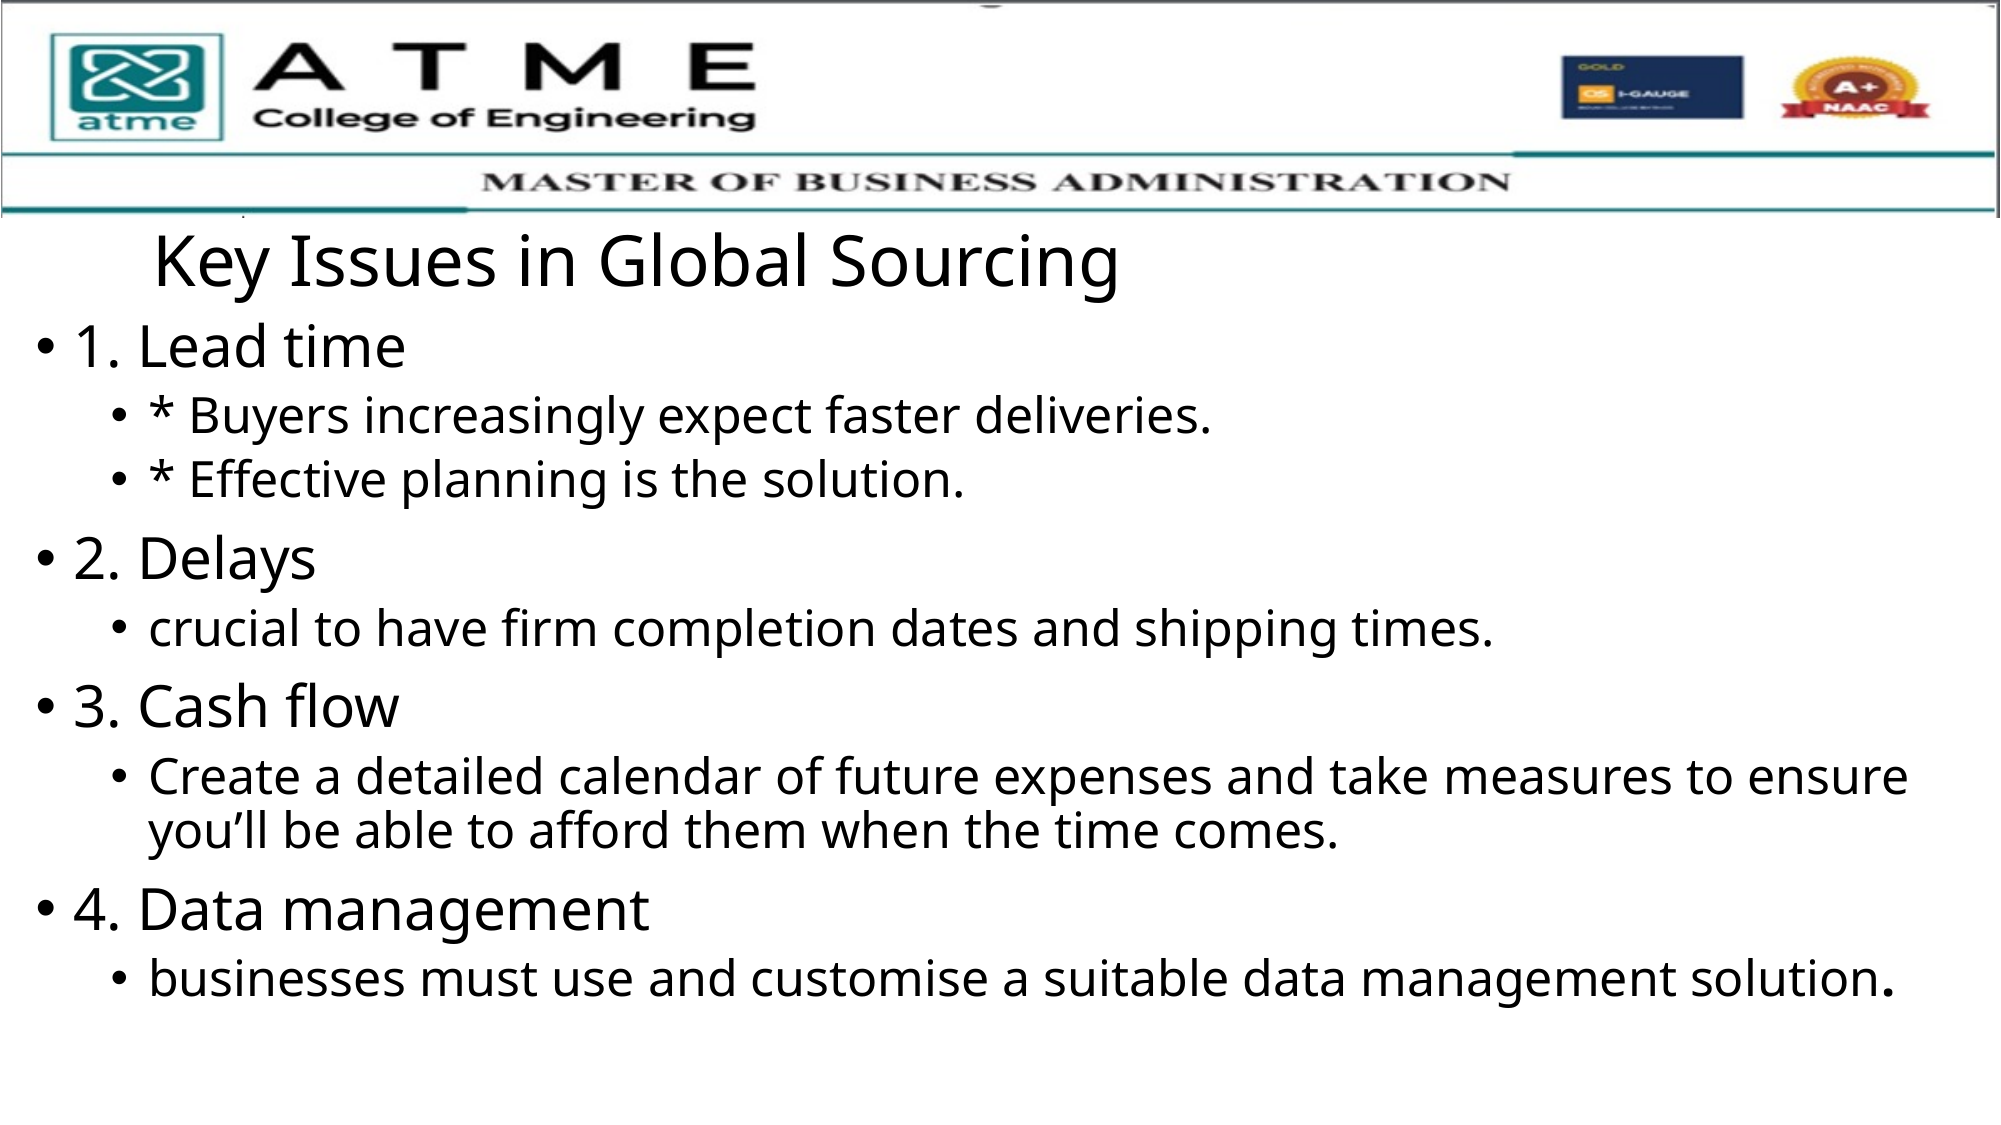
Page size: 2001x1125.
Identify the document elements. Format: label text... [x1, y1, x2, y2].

title Key Issues in Global Sourcing [137, 217, 1863, 309]
list 1. Lead time * Buyers increasingly expect faster deliveries. * Effective planning is the solution. 2. Delays crucial to have firm completion dates and shipping times. 3. Cash flow Create a detailed calendar of future expenses and take measures to ensure you’ll be able to afford them when the time comes. 4. Data management businesses must use and customise a suitable data management solution. [20, 309, 1977, 1107]
picture [1, 0, 2000, 218]
